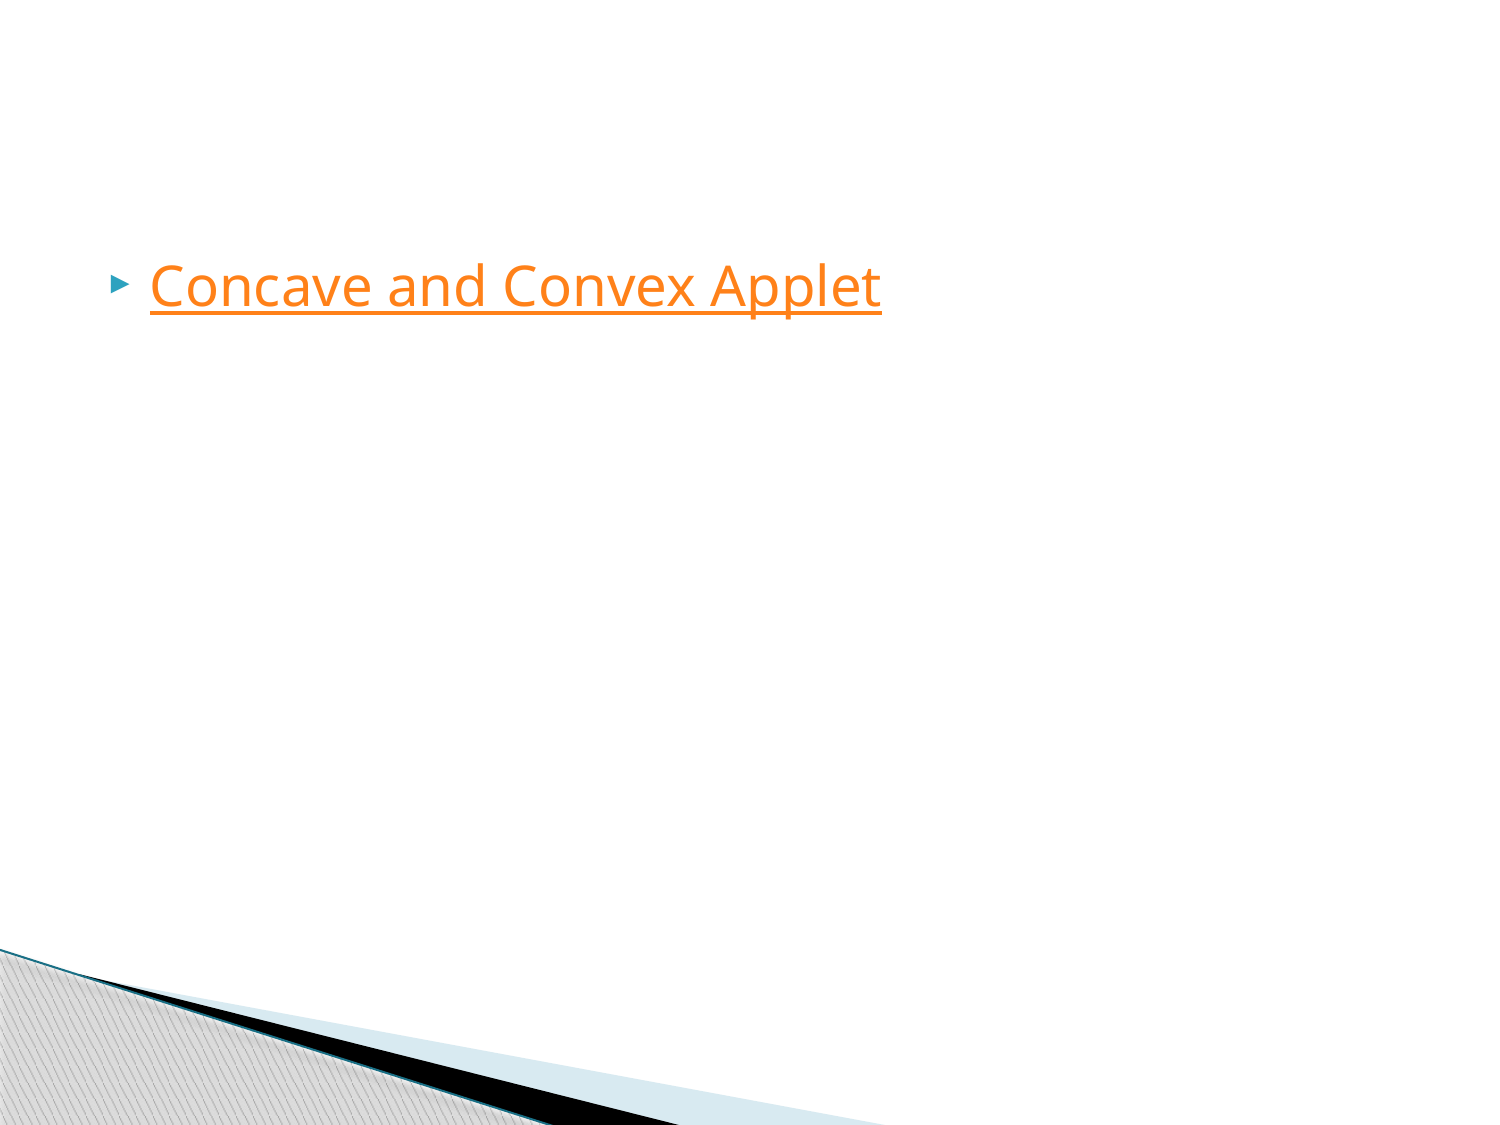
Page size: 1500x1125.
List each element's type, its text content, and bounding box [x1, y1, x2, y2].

list Concave and Convex Applet [75, 243, 1425, 986]
